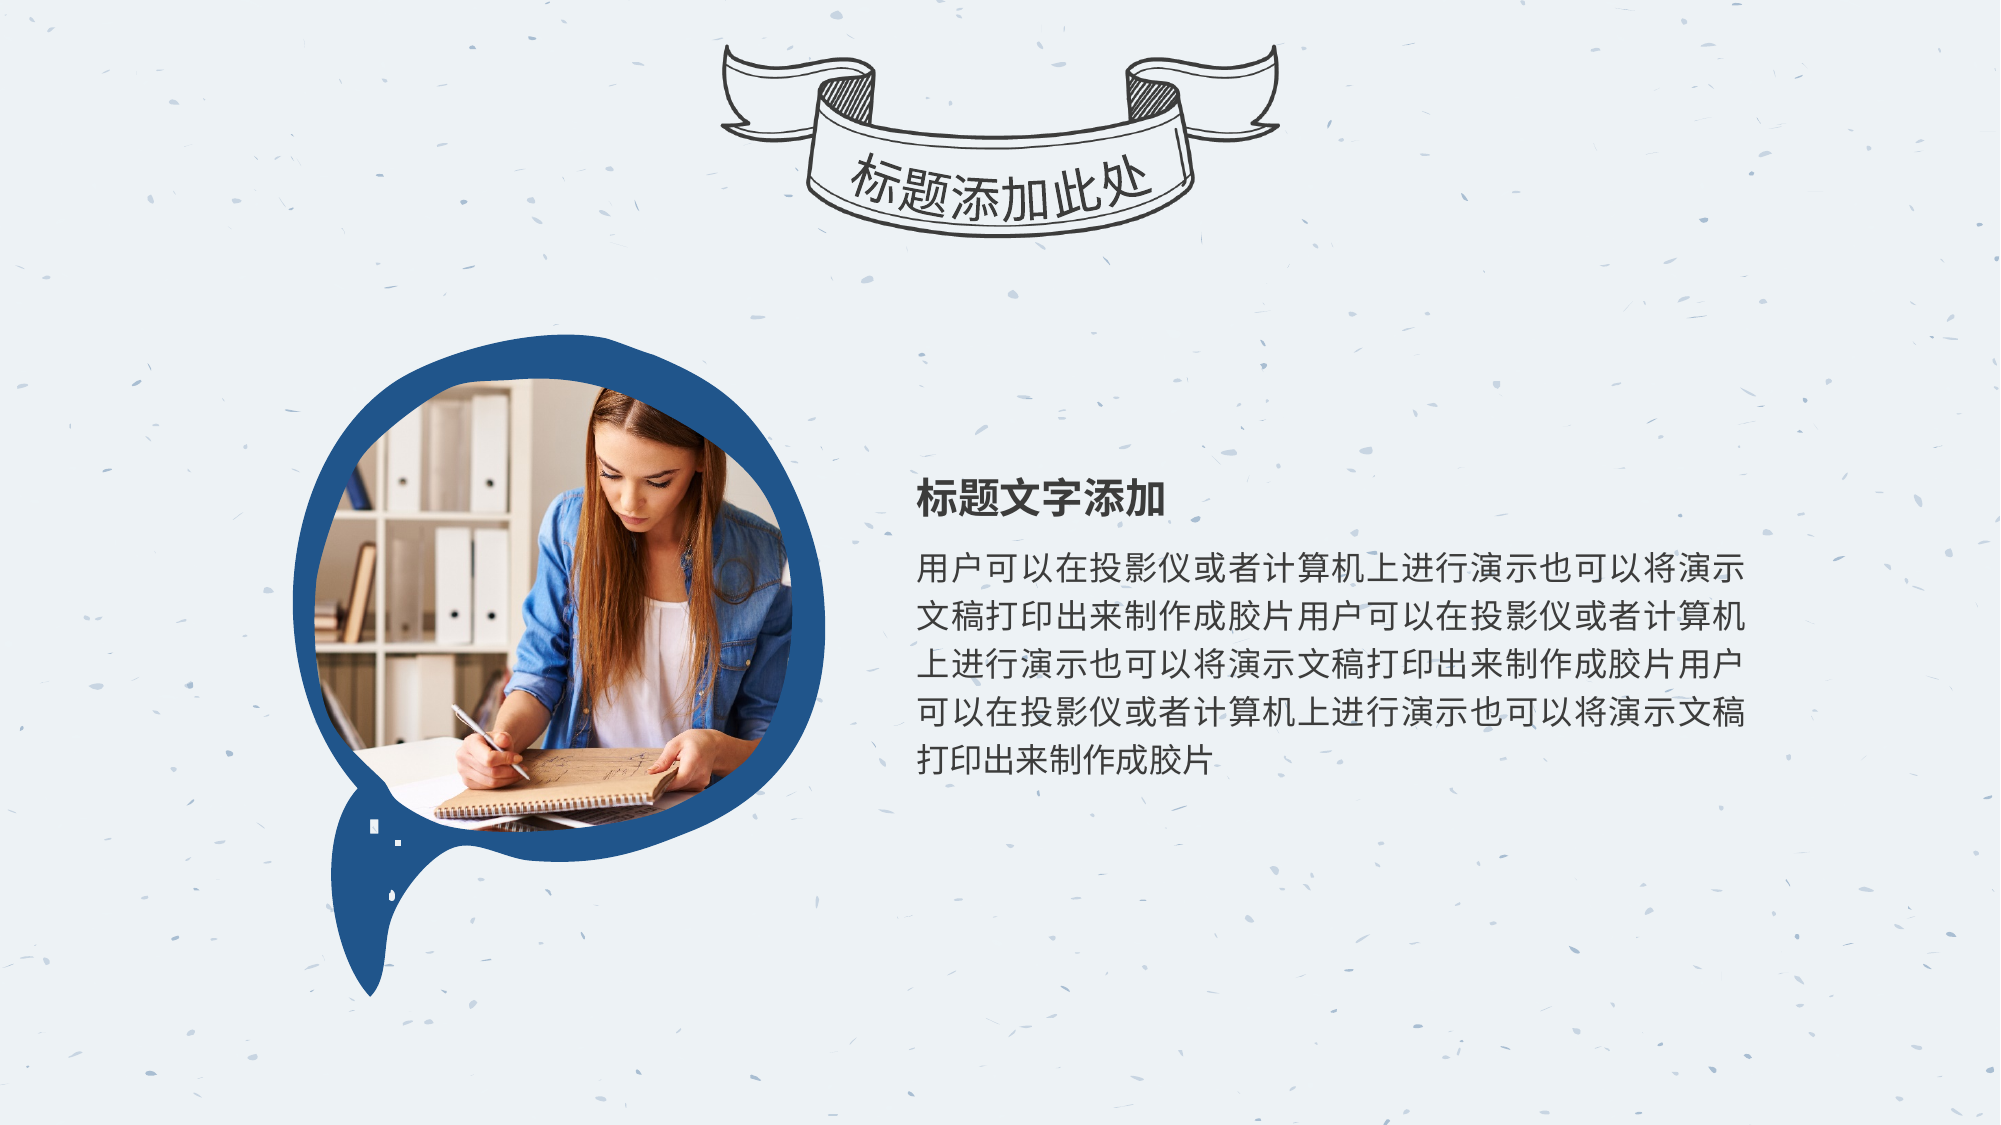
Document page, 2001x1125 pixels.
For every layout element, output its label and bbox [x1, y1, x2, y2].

text_box [809, 526, 826, 720]
picture [720, 44, 1280, 239]
text_box [495, 334, 621, 343]
text_box [331, 855, 440, 997]
text_box [901, 454, 1762, 787]
text_box [505, 855, 622, 862]
picture [297, 343, 809, 855]
text_box [292, 549, 297, 655]
